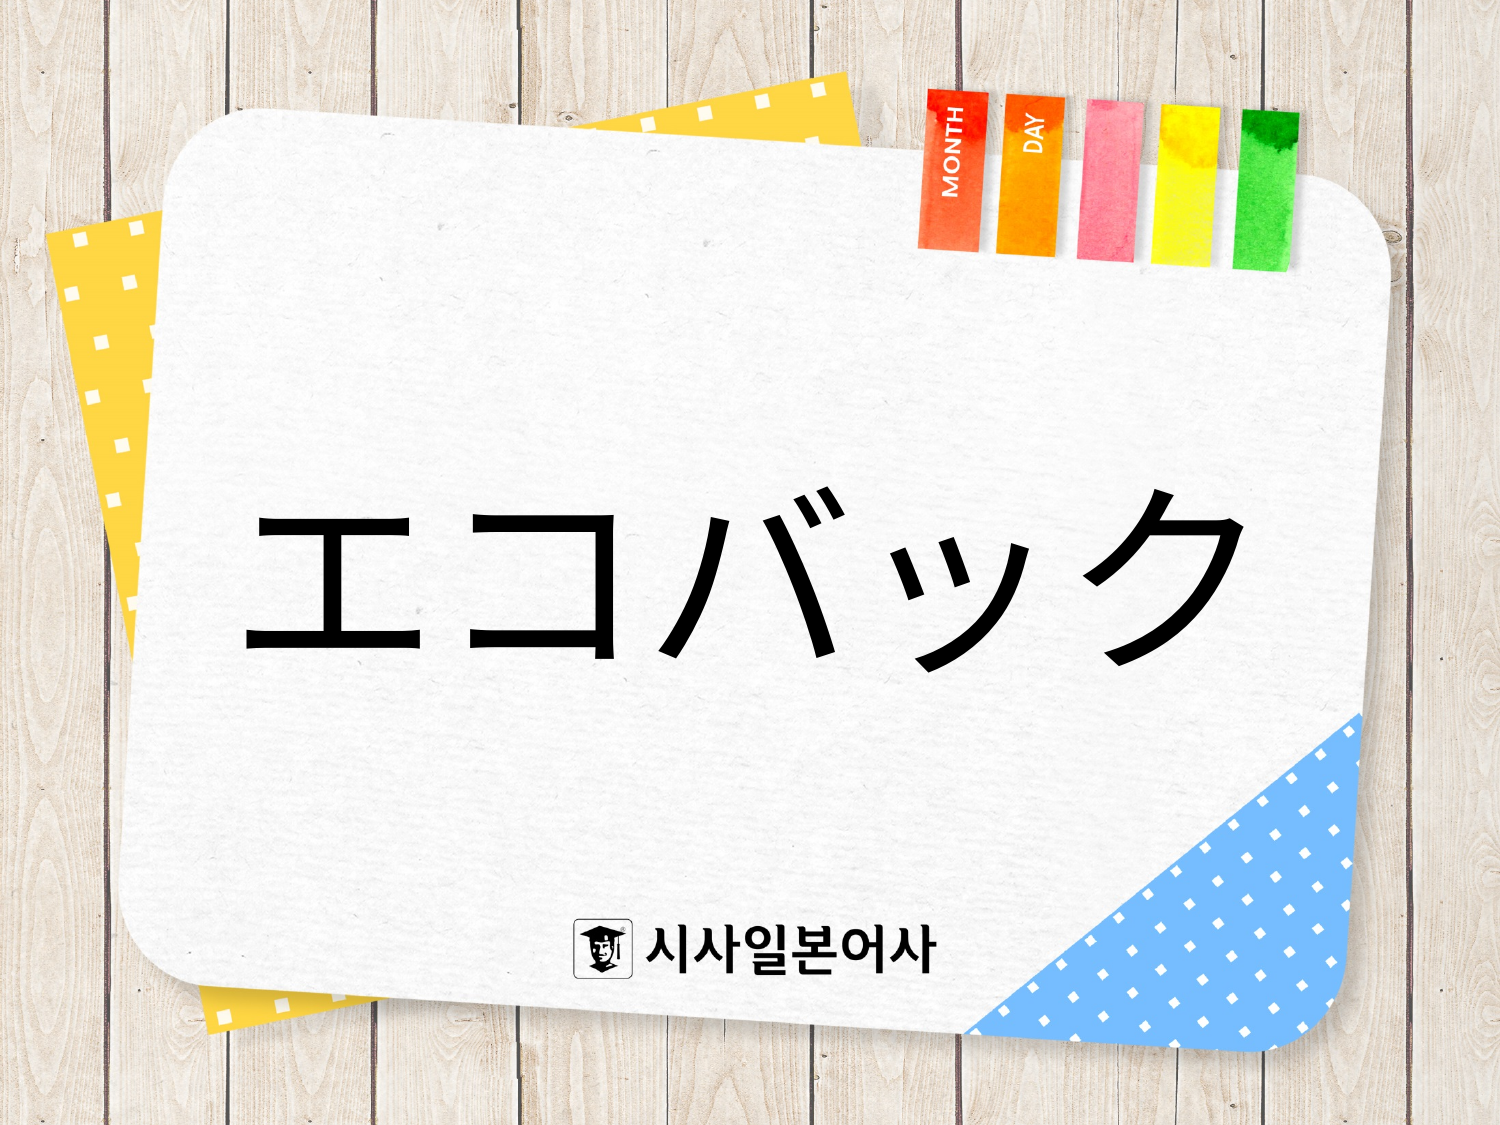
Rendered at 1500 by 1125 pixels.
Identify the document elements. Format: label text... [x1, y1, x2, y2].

title エコバック [75, 338, 1425, 811]
picture [0, 0, 1500, 1125]
